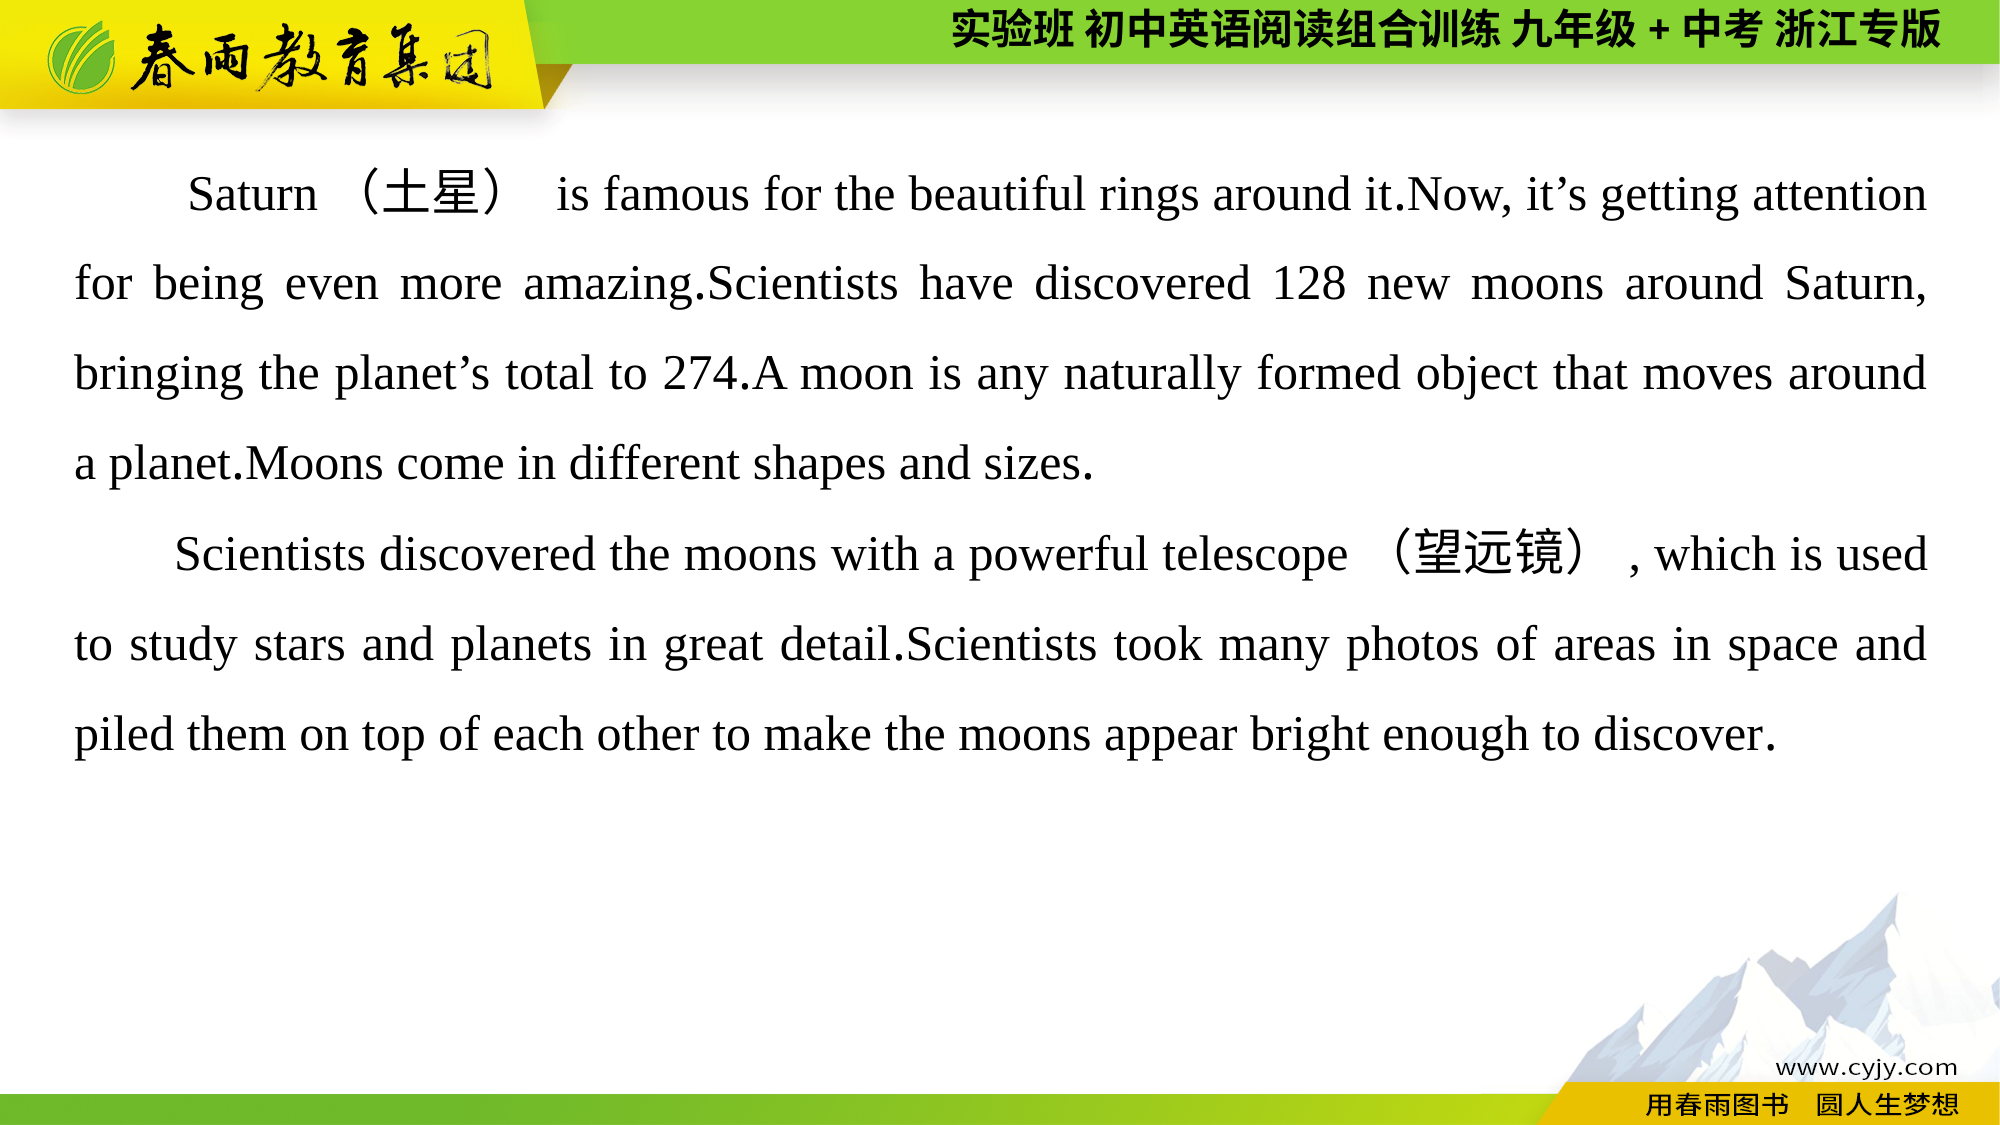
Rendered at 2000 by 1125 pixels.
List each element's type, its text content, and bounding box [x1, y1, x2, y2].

list Saturn（土星） is famous for the beautiful rings around it.Now, it’s getting attention for being even more amazing.Scientists have discovered 128 new moons around Saturn, bringing the planet’s total to 274.A moon is any naturally formed object that moves around a planet.Moons come in different shapes and sizes. Scientists discovered the moons with a powerful telescope（望远镜）, which is used to study stars and planets in great detail.Scientists took many photos of areas in space and piled them on top of each other to make the moons appear bright enough to discover. [59, 122, 1944, 763]
picture [0, 0, 2000, 1125]
